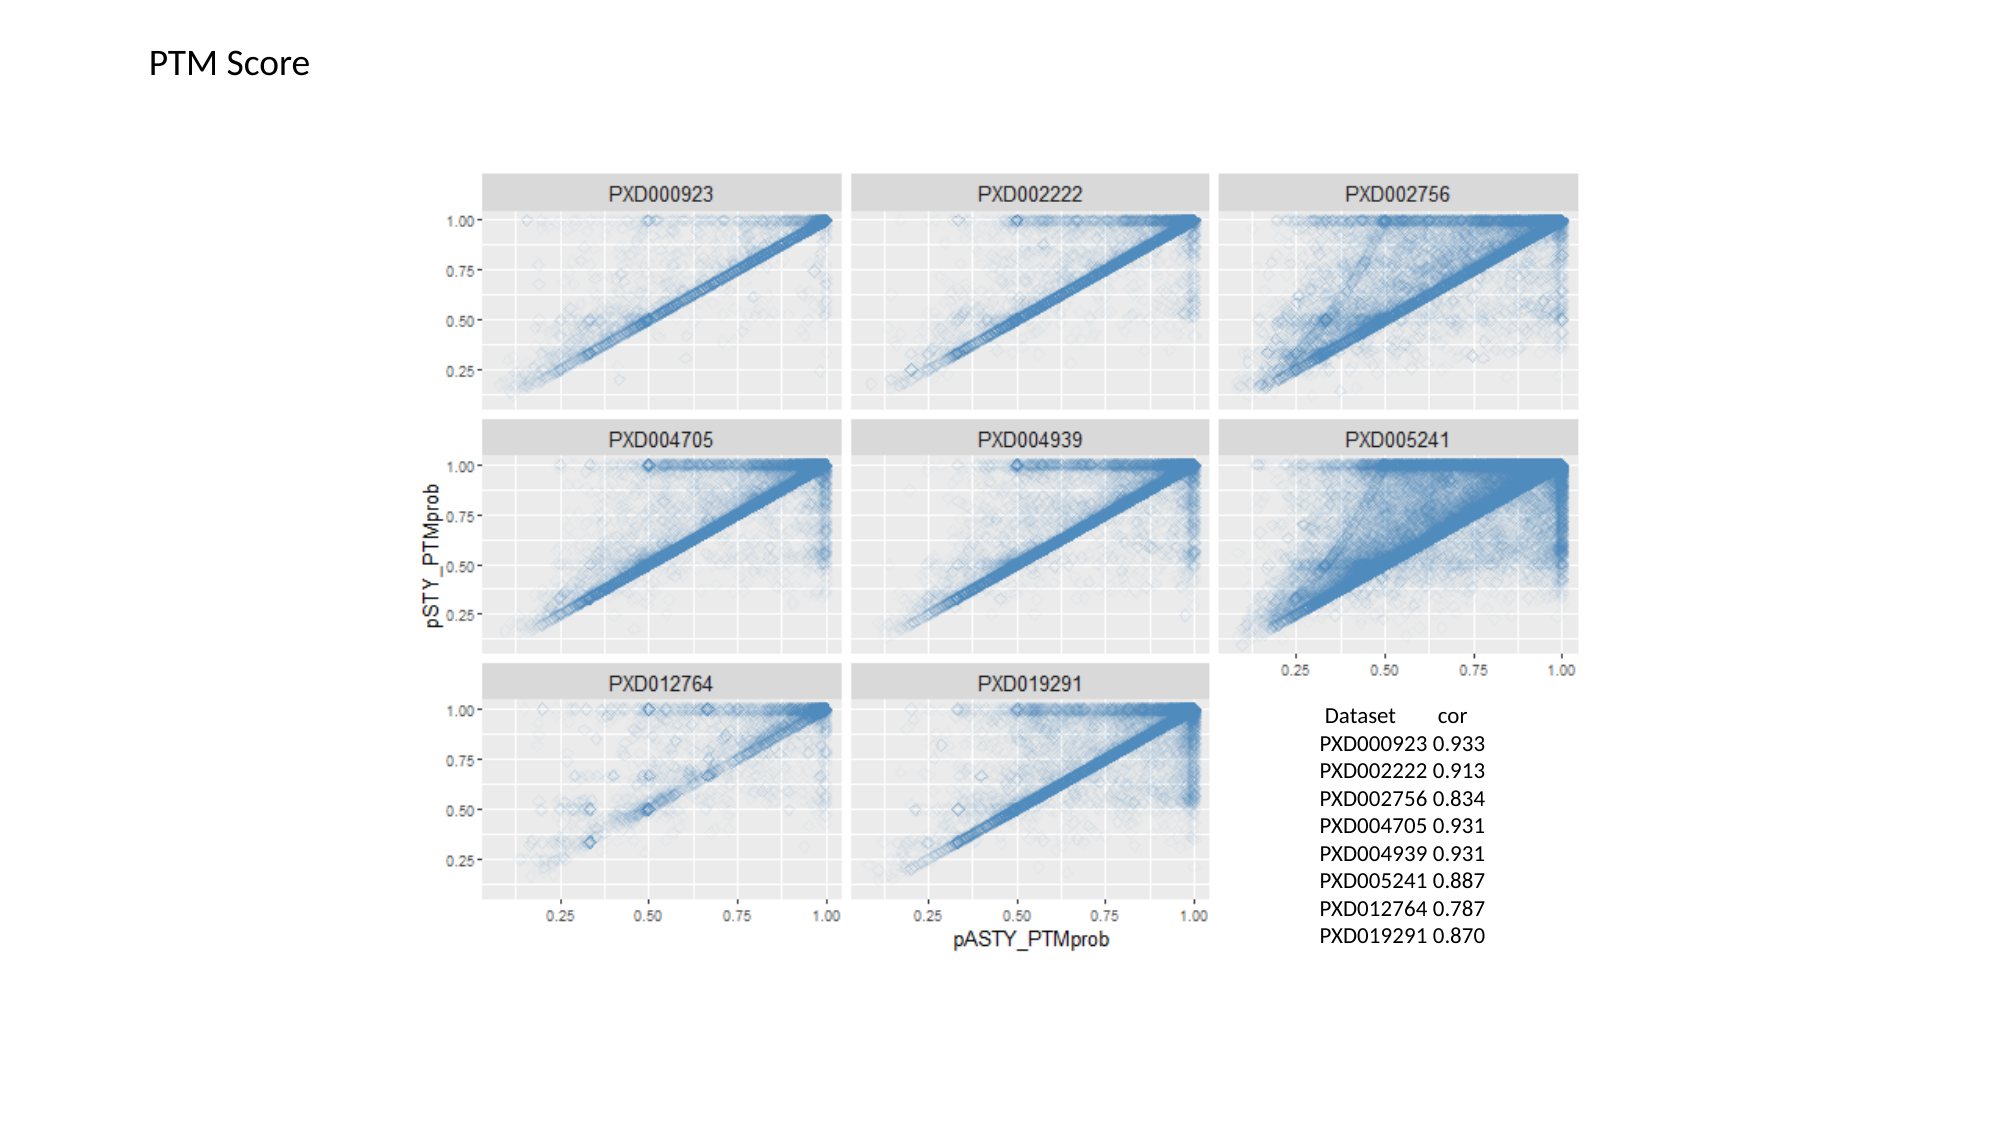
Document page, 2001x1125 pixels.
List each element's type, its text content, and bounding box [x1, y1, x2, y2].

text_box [412, 166, 1588, 959]
text_box PTM Score [133, 30, 503, 91]
